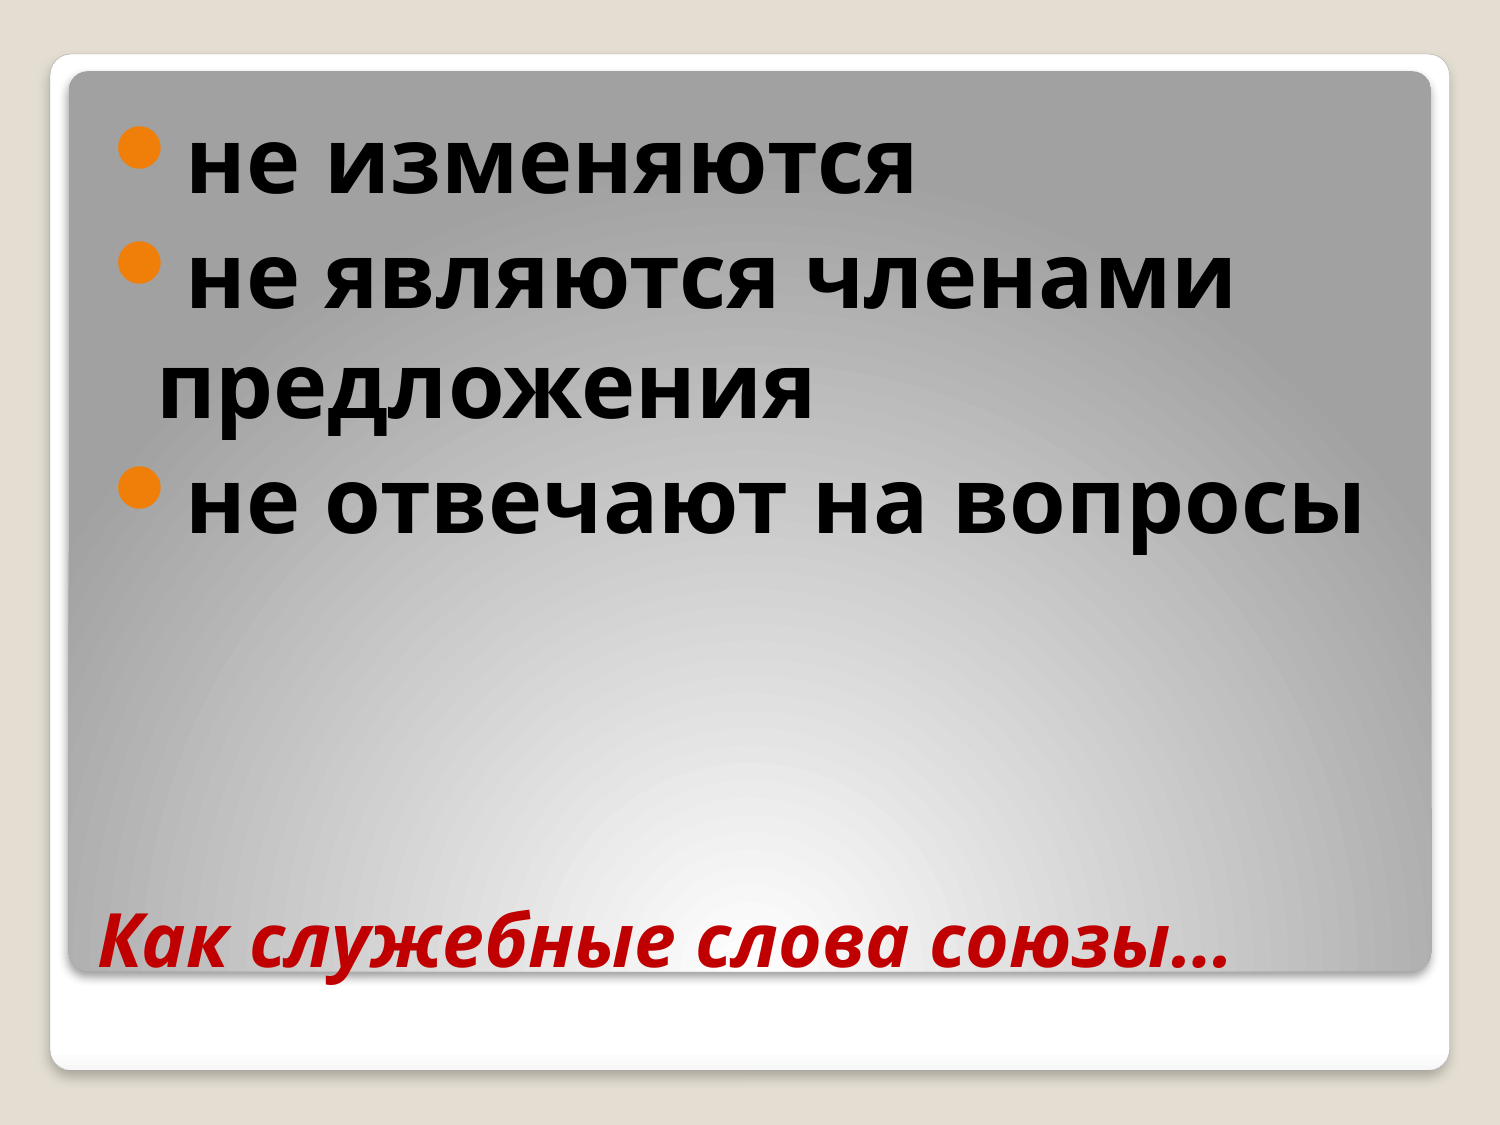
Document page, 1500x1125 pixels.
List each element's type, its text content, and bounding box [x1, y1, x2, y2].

list не изменяются не являются членами предложения не отвечают на вопросы [82, 86, 1425, 774]
title Как служебные слова союзы… [82, 817, 1425, 990]
